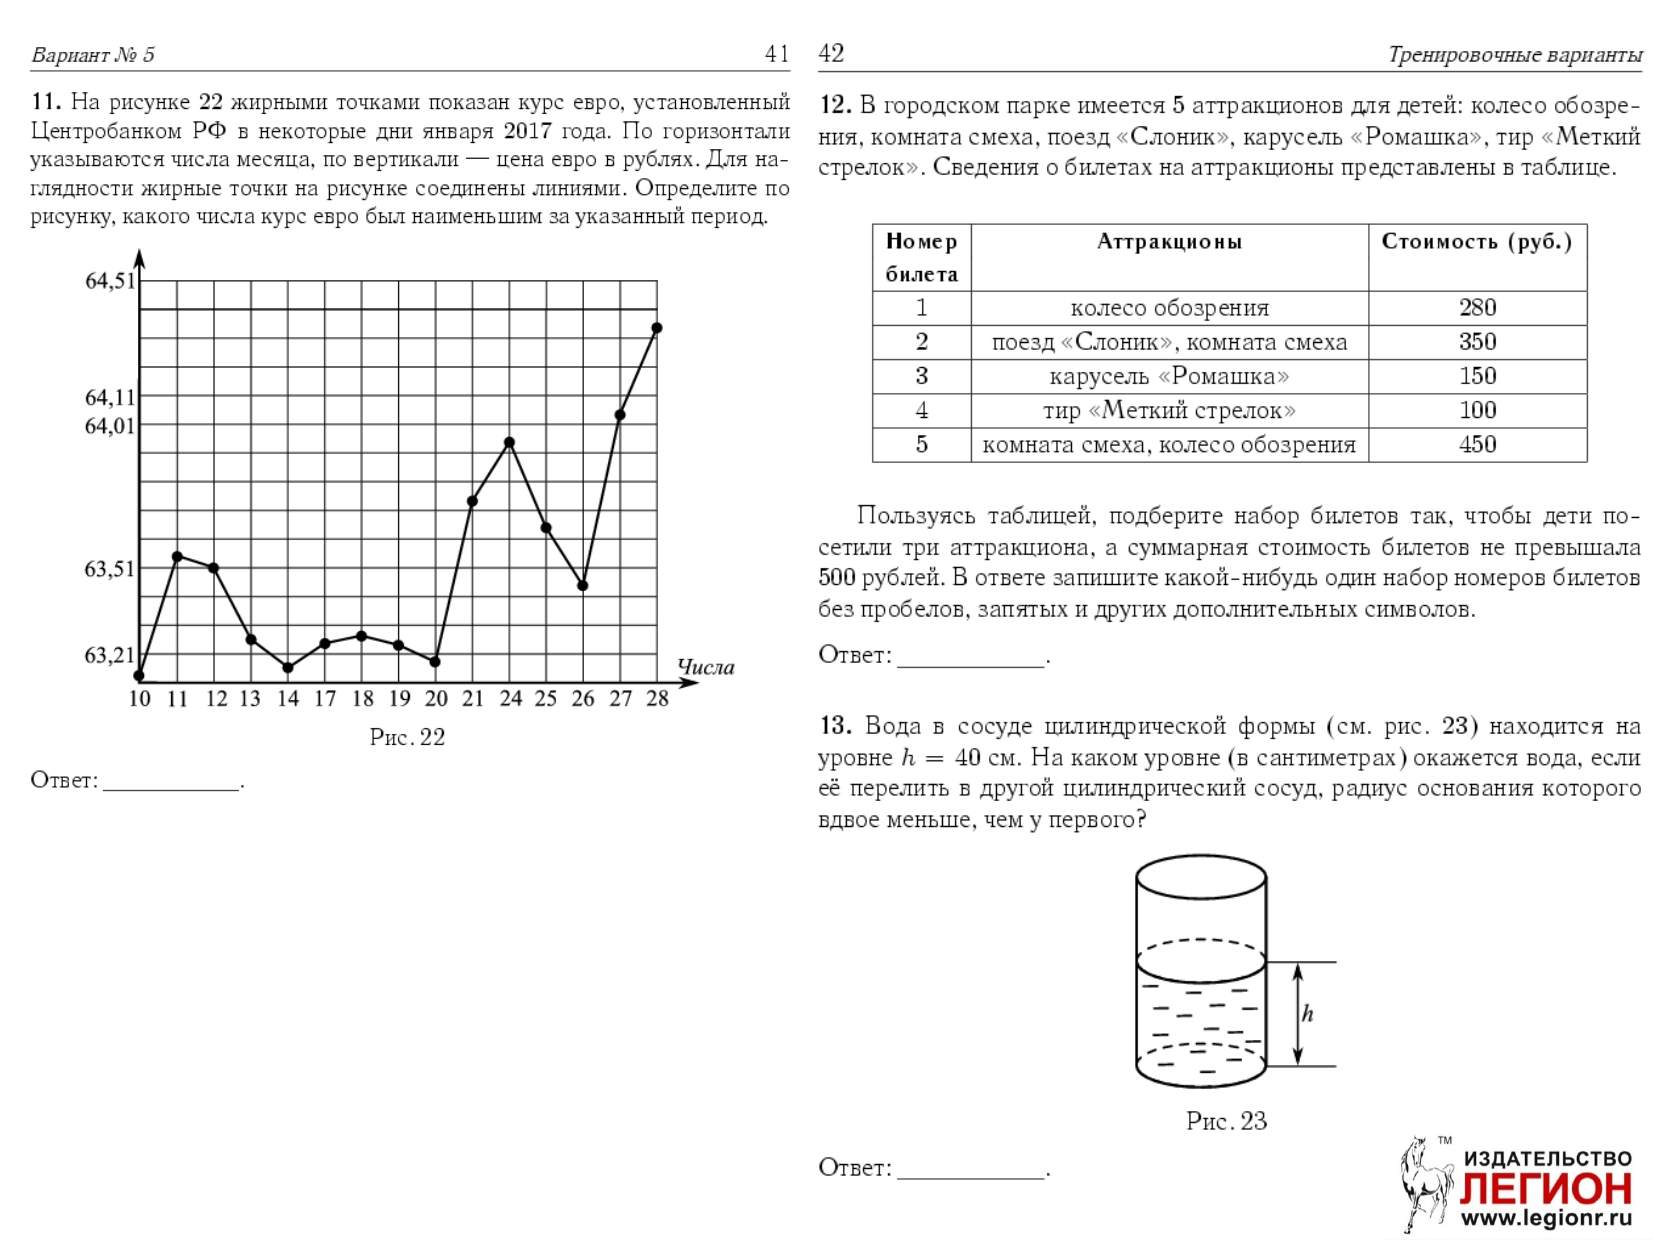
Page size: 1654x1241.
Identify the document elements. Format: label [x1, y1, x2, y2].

picture [17, 33, 794, 825]
picture [813, 29, 1654, 1241]
